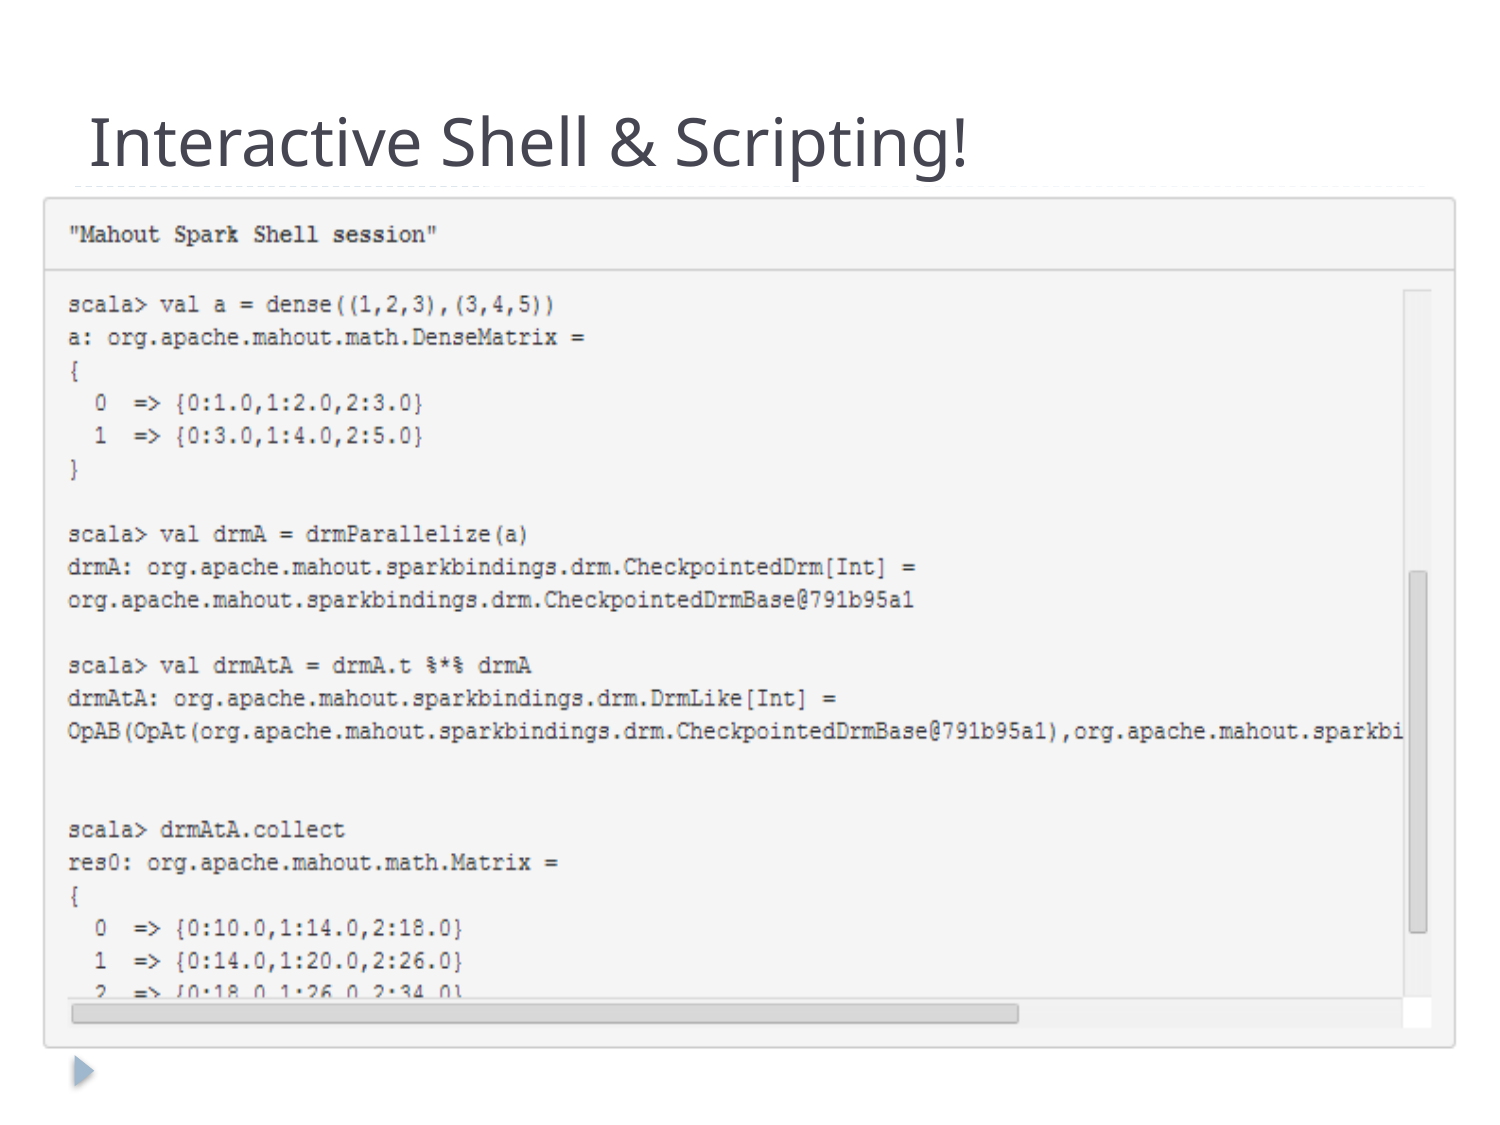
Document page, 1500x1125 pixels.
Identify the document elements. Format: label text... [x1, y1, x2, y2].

picture [37, 187, 1469, 1051]
title Interactive Shell & Scripting! [75, 24, 1425, 187]
